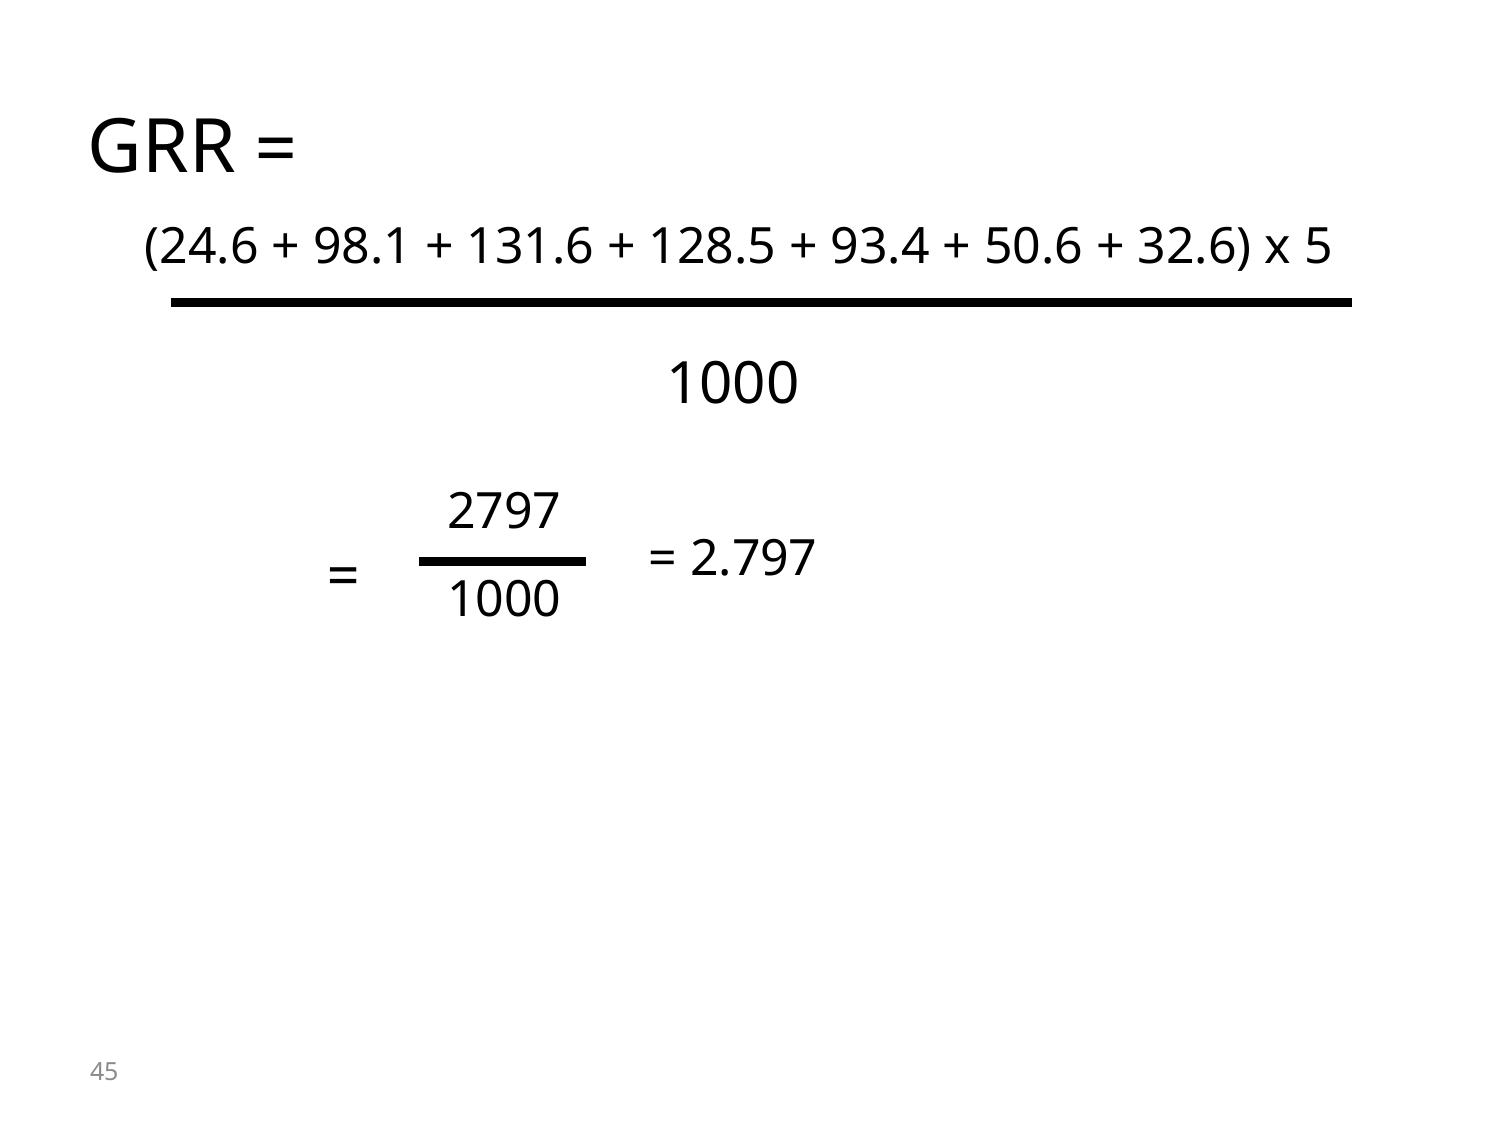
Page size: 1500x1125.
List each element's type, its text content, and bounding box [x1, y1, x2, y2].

text_box = [312, 529, 375, 614]
text_box 1000 [397, 559, 611, 635]
text_box (24.6 + 98.1 + 131.6 + 128.5 + 93.4 + 50.6 + 32.6) x 5 [25, 205, 1479, 281]
text_box = GRR [72, 89, 331, 195]
text_box 2797 [350, 470, 658, 546]
text_box 1000 [626, 338, 840, 423]
text_box = 2.797 [586, 518, 880, 594]
slide_number 45 [75, 1042, 425, 1103]
